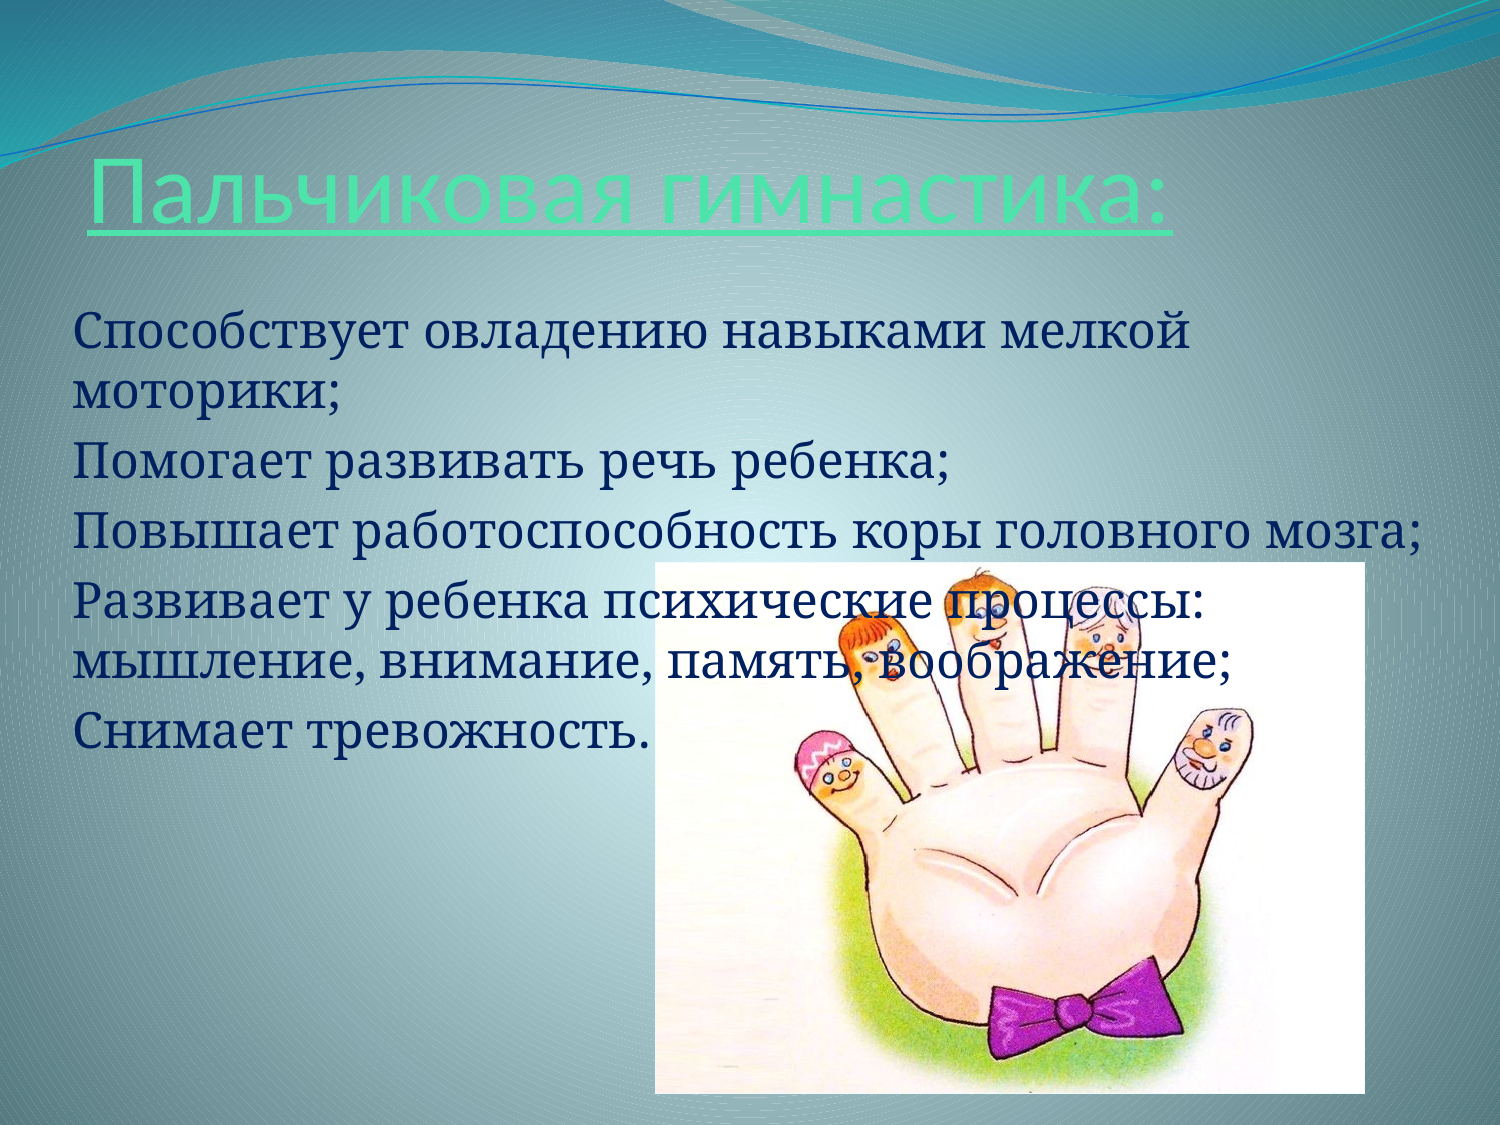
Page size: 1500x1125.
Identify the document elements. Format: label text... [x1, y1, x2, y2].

title Пальчиковая гимнастика: [86, 125, 1362, 244]
picture [655, 562, 1365, 1095]
list Способствует овладению навыками мелкой моторики; Помогает развивать речь ребенка; Повышает работоспособность коры головного мозга; Развивает у ребенка психические процессы: мышление, внимание, память, воображение; Снимает тревожность. [64, 290, 1437, 776]
